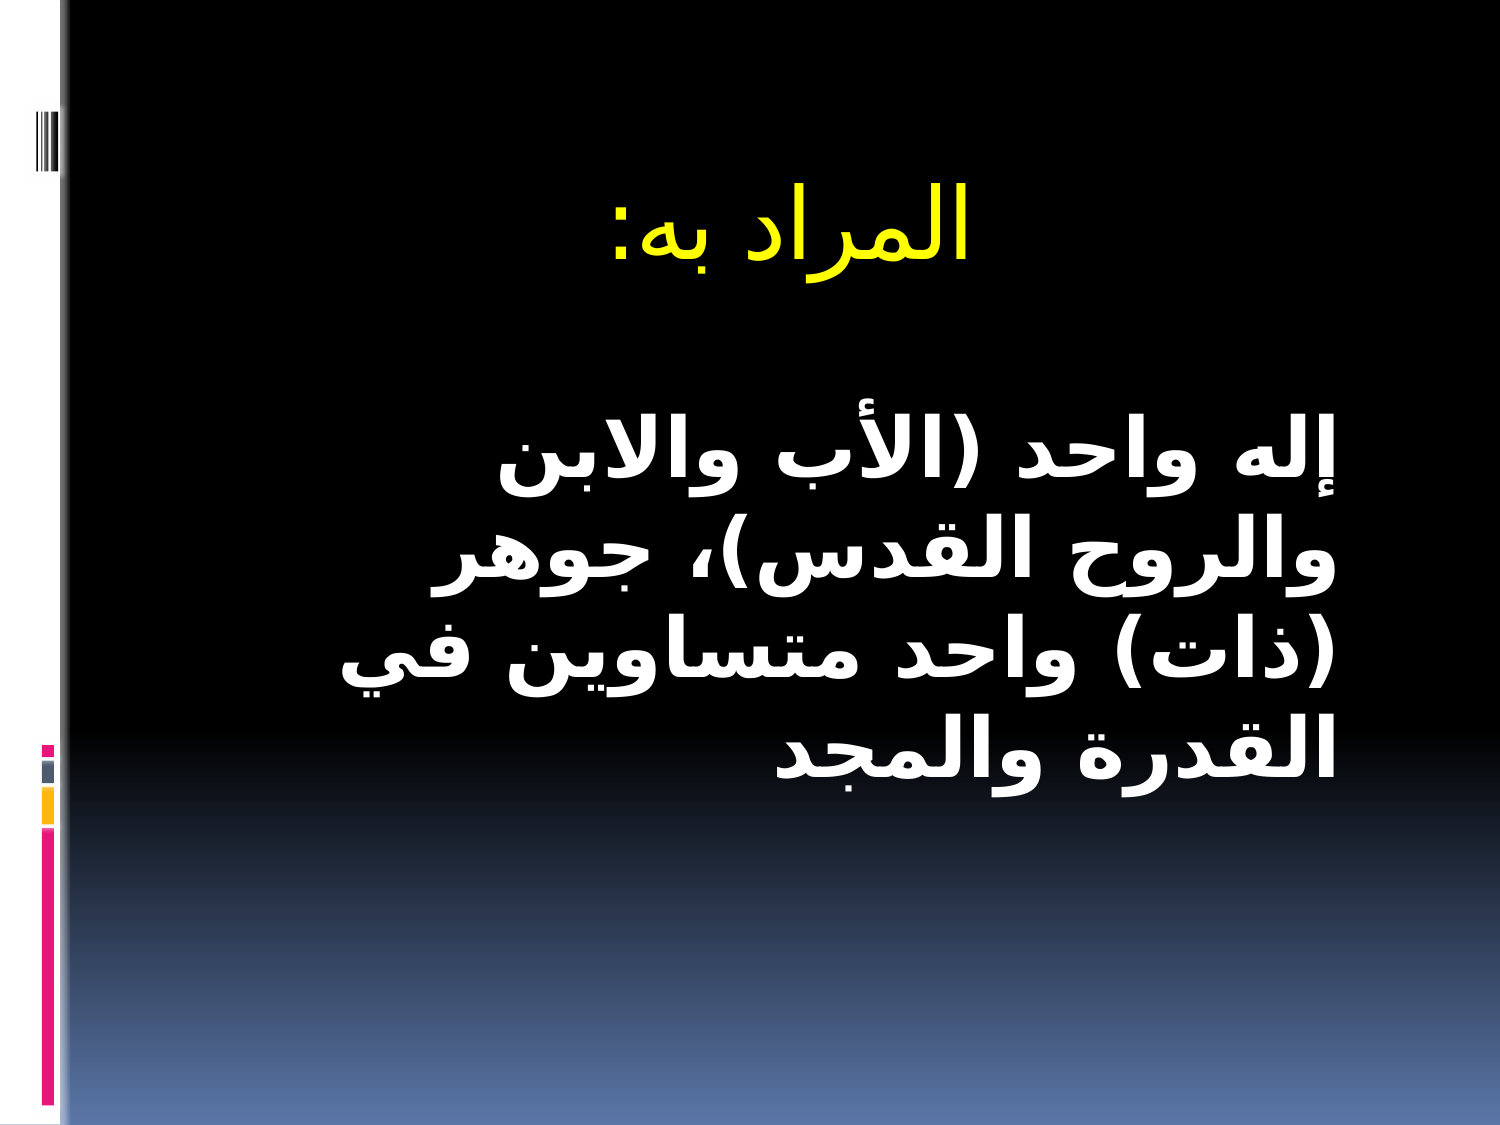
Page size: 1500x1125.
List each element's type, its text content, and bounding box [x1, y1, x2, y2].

title المراد به: [152, 152, 1428, 303]
list إله واحد (الأب والابن والروح القدس)، جوهر (ذات) واحد متساوين في القدرة والمجد [187, 386, 1357, 880]
